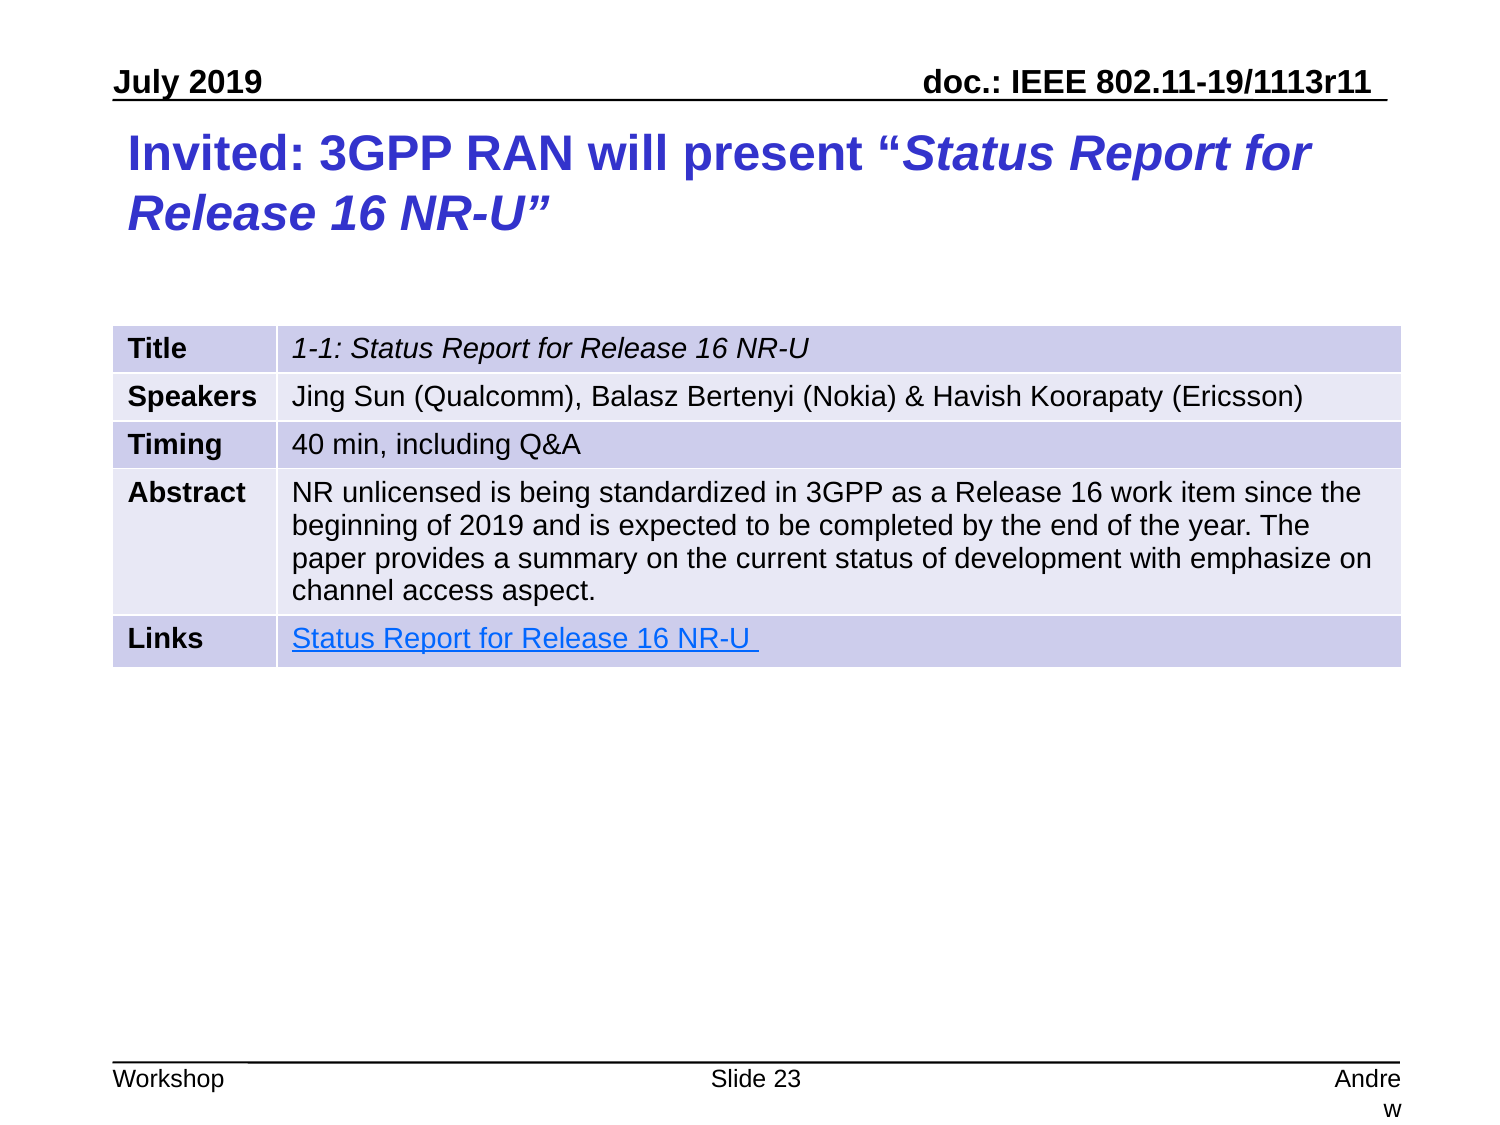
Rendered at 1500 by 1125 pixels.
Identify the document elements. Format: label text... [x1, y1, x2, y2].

table_cell NR unlicensed is being standardized in 3GPP as a Release 16 work item since the beginning of 2019 and is expected to be completed by the end of the year. The paper provides a summary on the current status of development with emphasize on channel access aspect. [278, 469, 1401, 614]
title Invited: 3GPP RAN will present “Status Report for Release 16 NR-U” [112, 112, 1438, 288]
table_cell Links [113, 616, 276, 667]
table_cell 40 min, including Q&A [278, 422, 1401, 468]
table_cell Jing Sun (Qualcomm), Balasz Bertenyi (Nokia) & Havish Koorapaty (Ericsson) [278, 374, 1401, 420]
table_cell Speakers [113, 374, 276, 420]
table_cell Timing [113, 422, 276, 468]
table_header Title [113, 326, 276, 372]
table_cell Abstract [113, 469, 276, 614]
table_header 1-1: Status Report for Release 16 NR-U [278, 326, 1401, 372]
footer Andrew Myles, Cisco [1320, 1061, 1402, 1093]
slide_number Slide 23 [709, 1061, 803, 1093]
table_cell Status Report for Release 16 NR-U [278, 616, 1401, 667]
